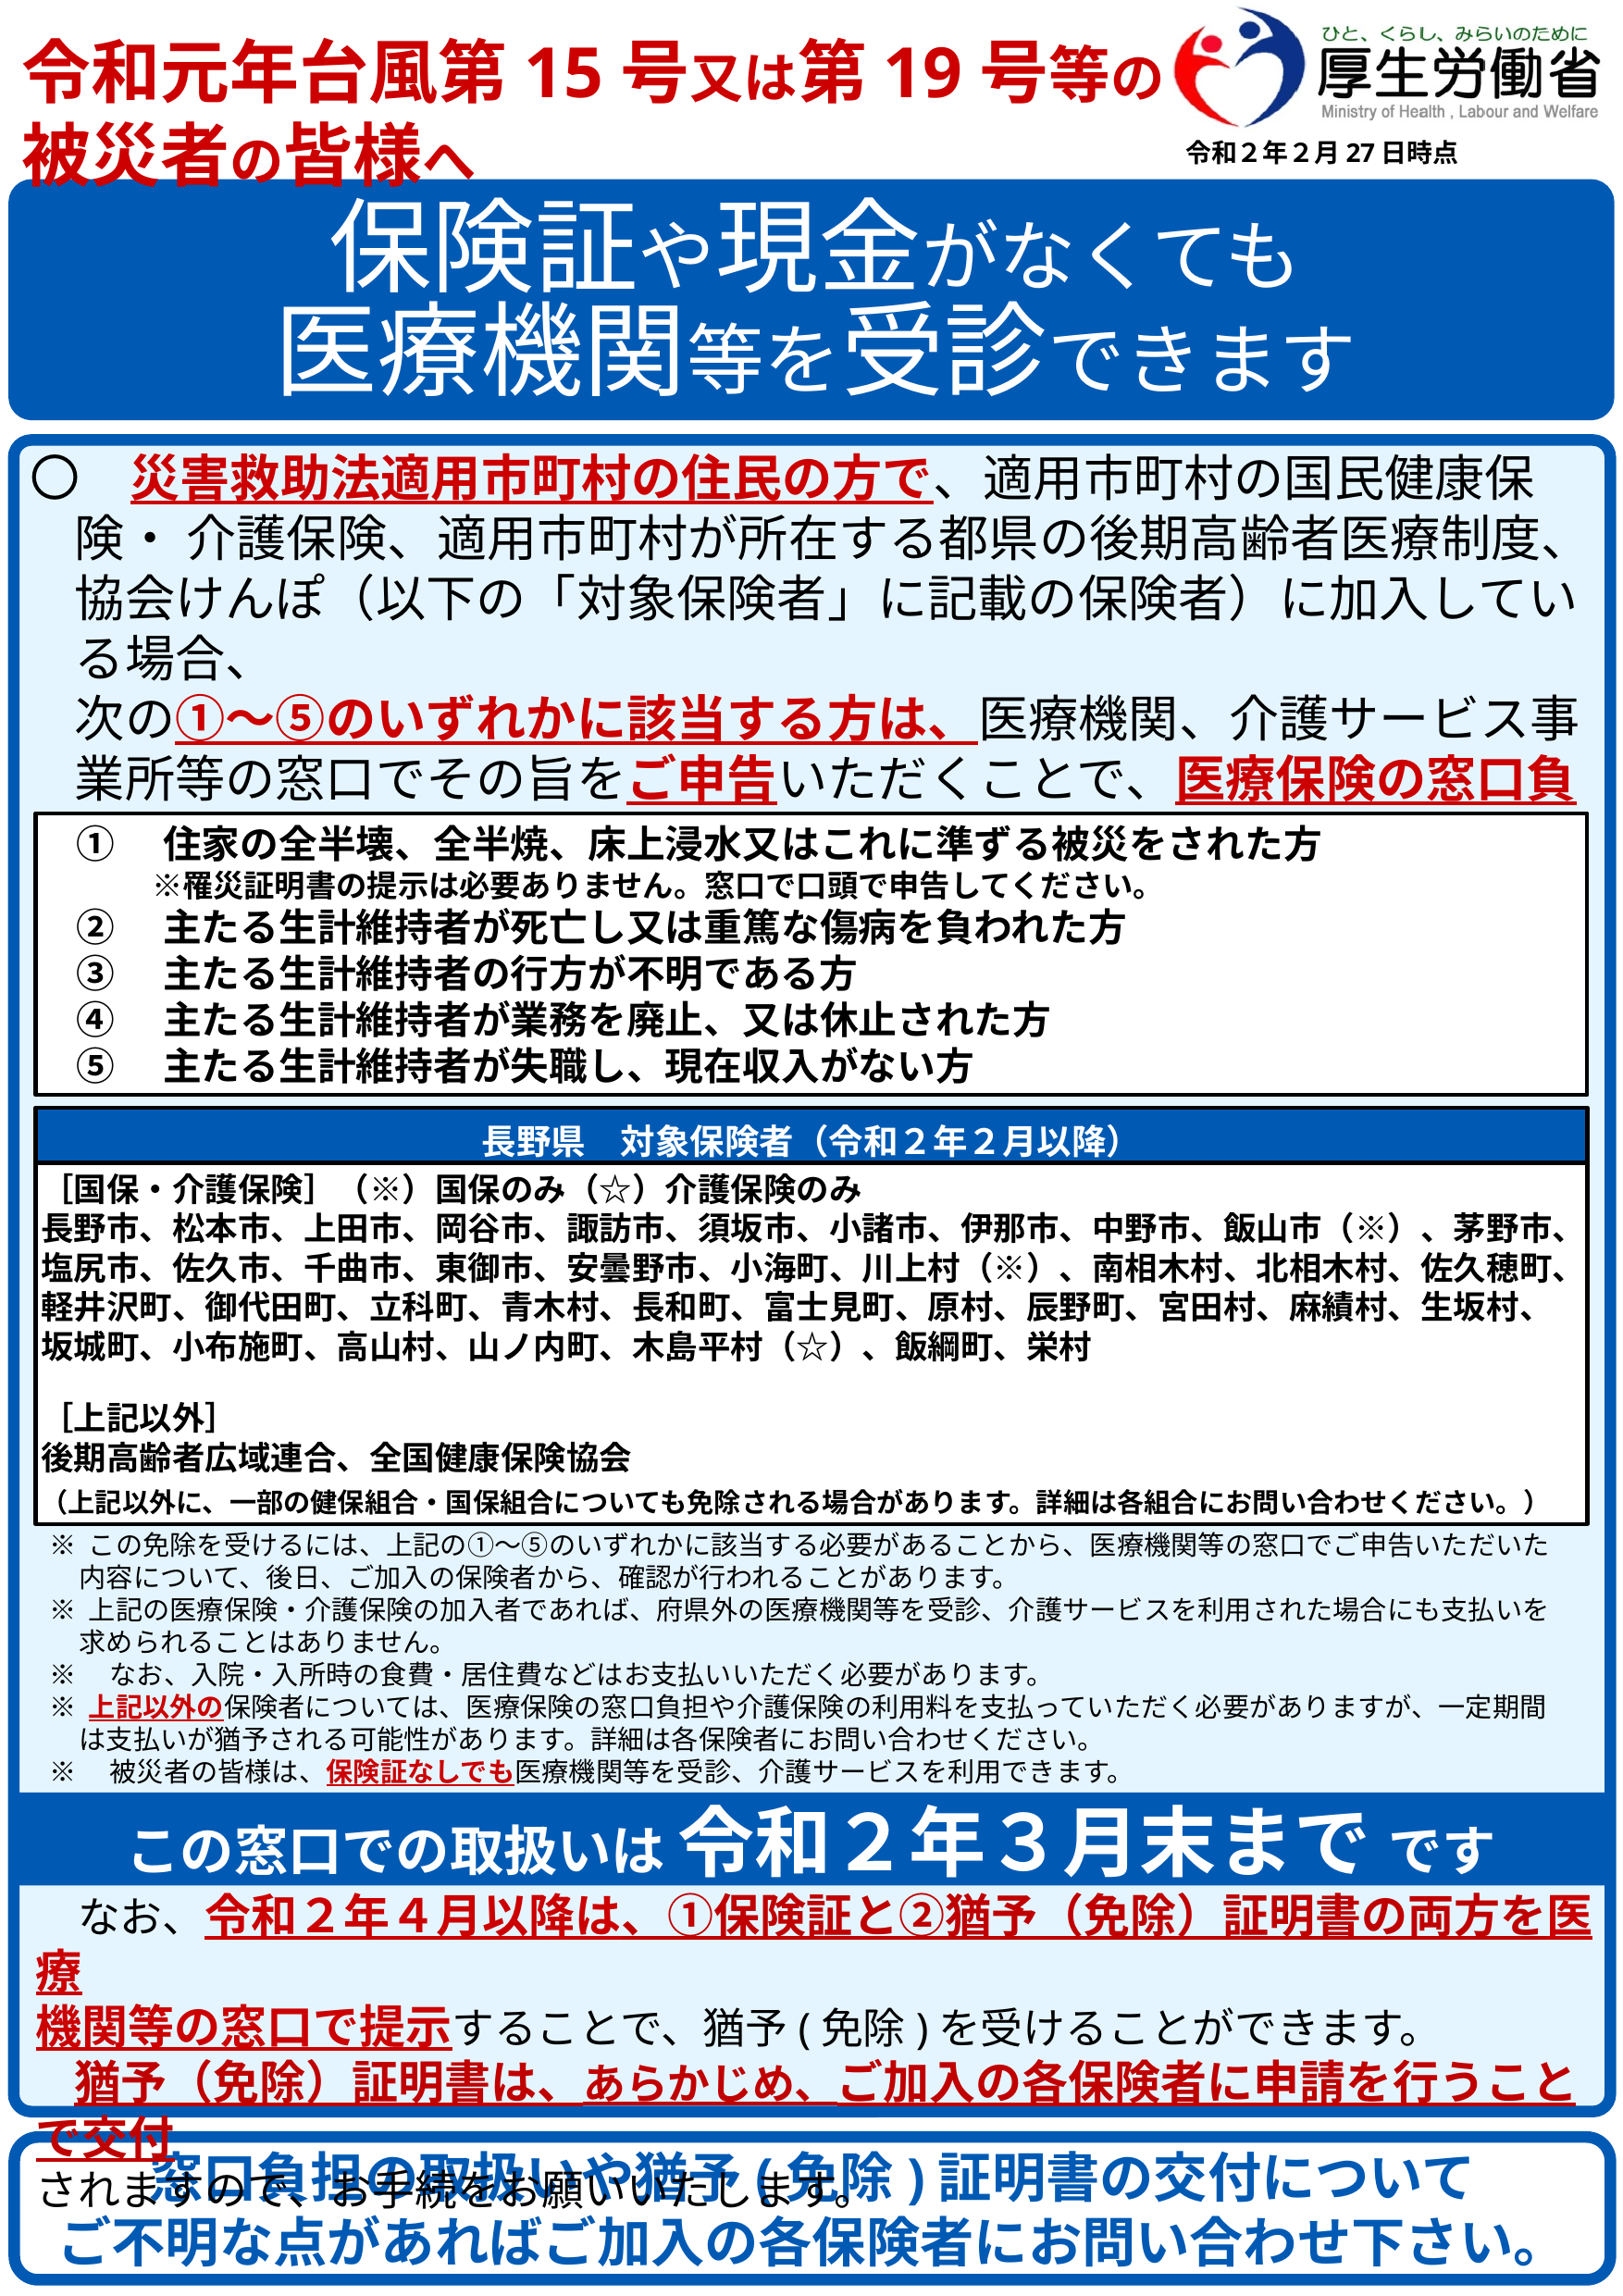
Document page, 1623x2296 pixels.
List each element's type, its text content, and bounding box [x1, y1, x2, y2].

text_box この窓口での取扱いは 令和２年３月末まで です [11, 1786, 1612, 1893]
text_box 保険証や現金がなくても 医療機関等を受診できます [231, 185, 1399, 417]
text_box [12, 182, 1611, 416]
text_box 令和元年台風第15号又は第19号等の 被災者の皆様へ [20, 19, 1167, 177]
text_box [11, 1893, 21, 2111]
text_box [11, 445, 1613, 2106]
text_box ［国保・介護保険］（※）国保のみ（☆）介護保険のみ 長野市、松本市、上田市、岡谷市、諏訪市、須坂市、小諸市、伊那市、中野市、飯山市（※）、茅野市、 塩尻市、佐久市、千曲市、東御市、安曇野市、小海町、川上村（※）、南相木村、北相木村、佐久穂町、 軽井沢町、御代田町、立科町、青木村、長和町、富士見町、原村、辰野町、宮田村、麻績村、生坂村、 坂城町、小布施町、高山村、山ノ内町、木島平村（☆）、飯綱町、栄村 ［上記以外］ 後期高齢者広域連合、全国健康保険協会 （上記以外に、一部の健保組合・国保組合についても免除される場合があります。詳細は各組合にお問い合わせください。） [33, 1164, 1590, 1526]
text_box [1171, 6, 1611, 176]
text_box なお、令和２年４月以降は、①保険証と②猶予（免除）証明書の両方を医療 機関等の窓口で提示することで、猶予(免除)を受けることができます。 猶予（免除）証明書は、あらかじめ、ご加入の各保険者に申請を行うことで交付 されますので、お手続をお願いいたします。 [21, 1893, 1608, 2222]
text_box 窓口負担の取扱いや猶予(免除)証明書の交付について ご不明な点があればご加入の各保険者にお問い合わせ下さい。 [12, 2141, 1613, 2282]
text_box 長野県 対象保険者（令和２年２月以降） [33, 1106, 1590, 1164]
text_box ※ この免除を受けるには、上記の①～⑤のいずれかに該当する必要があることから、医療機関等の窓口でご申告いただいた内容について、後日、ご加入の保険者から、確認が行われることがあります。 ※ 上記の医療保険・介護保険の加入者であれば、府県外の医療機関等を受診、介護サービスを利用された場合にも支払いを求められることはありません。 ※ なお、入院・入所時の食費・居住費などはお支払いいただく必要があります。 ※ 上記以外の保険者については、医療保険の窓口負担や介護保険の利用料を支払っていただく必要がありますが、一定期間は支払いが猶予される可能性があります。詳細は各保険者にお問い合わせください。 ※ 被災者の皆様は、保険証なしでも医療機関等を受診、介護サービスを利用できます。 [35, 1521, 1578, 1786]
text_box 〇 災害救助法適用市町村の住民の方で、適用市町村の国民健康保険・ 介護保険、適用市町村が所在する都県の後期高齢者医療制度、 協会けんぽ（以下の「対象保険者」に記載の保険者）に加入している場合、 次の➀～➄のいずれかに該当する方は、医療機関、介護サービス事業所等の窓口でその旨をご申告いただくことで、医療保険の窓口負担や介護保険の利用料について支払いが不要となります（令和２年３月末まで）。 [16, 440, 1615, 935]
text_box ① 住家の全半壊、全半焼、床上浸水又はこれに準ずる被災をされた方 ※罹災証明書の提示は必要ありません。窓口で口頭で申告してください。 ② 主たる生計維持者が死亡し又は重篤な傷病を負われた方 ③ 主たる生計維持者の行方が不明である方 ④ 主たる生計維持者が業務を廃止、又は休止された方 ⑤ 主たる生計維持者が失職し、現在収入がない方 [35, 813, 1588, 1096]
text_box [7, 1791, 11, 1887]
